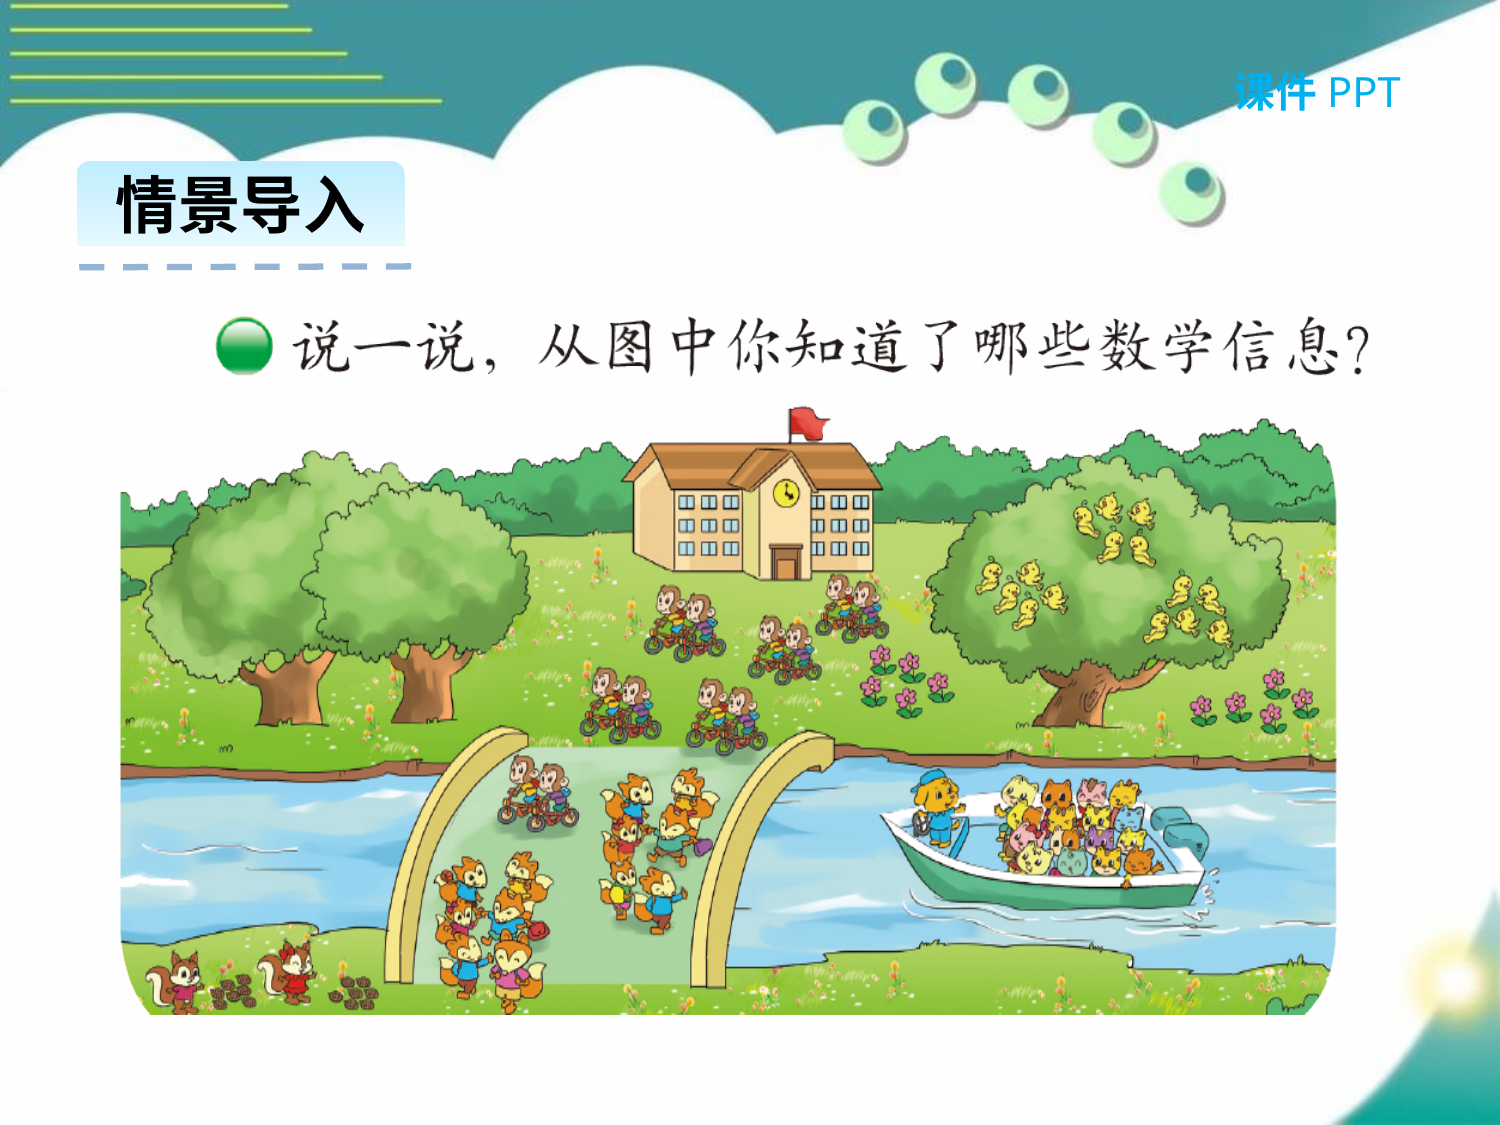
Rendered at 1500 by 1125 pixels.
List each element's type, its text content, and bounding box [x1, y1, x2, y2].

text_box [76, 160, 420, 268]
picture [0, 0, 1500, 1125]
text_box 课件PPT [1218, 58, 1418, 124]
